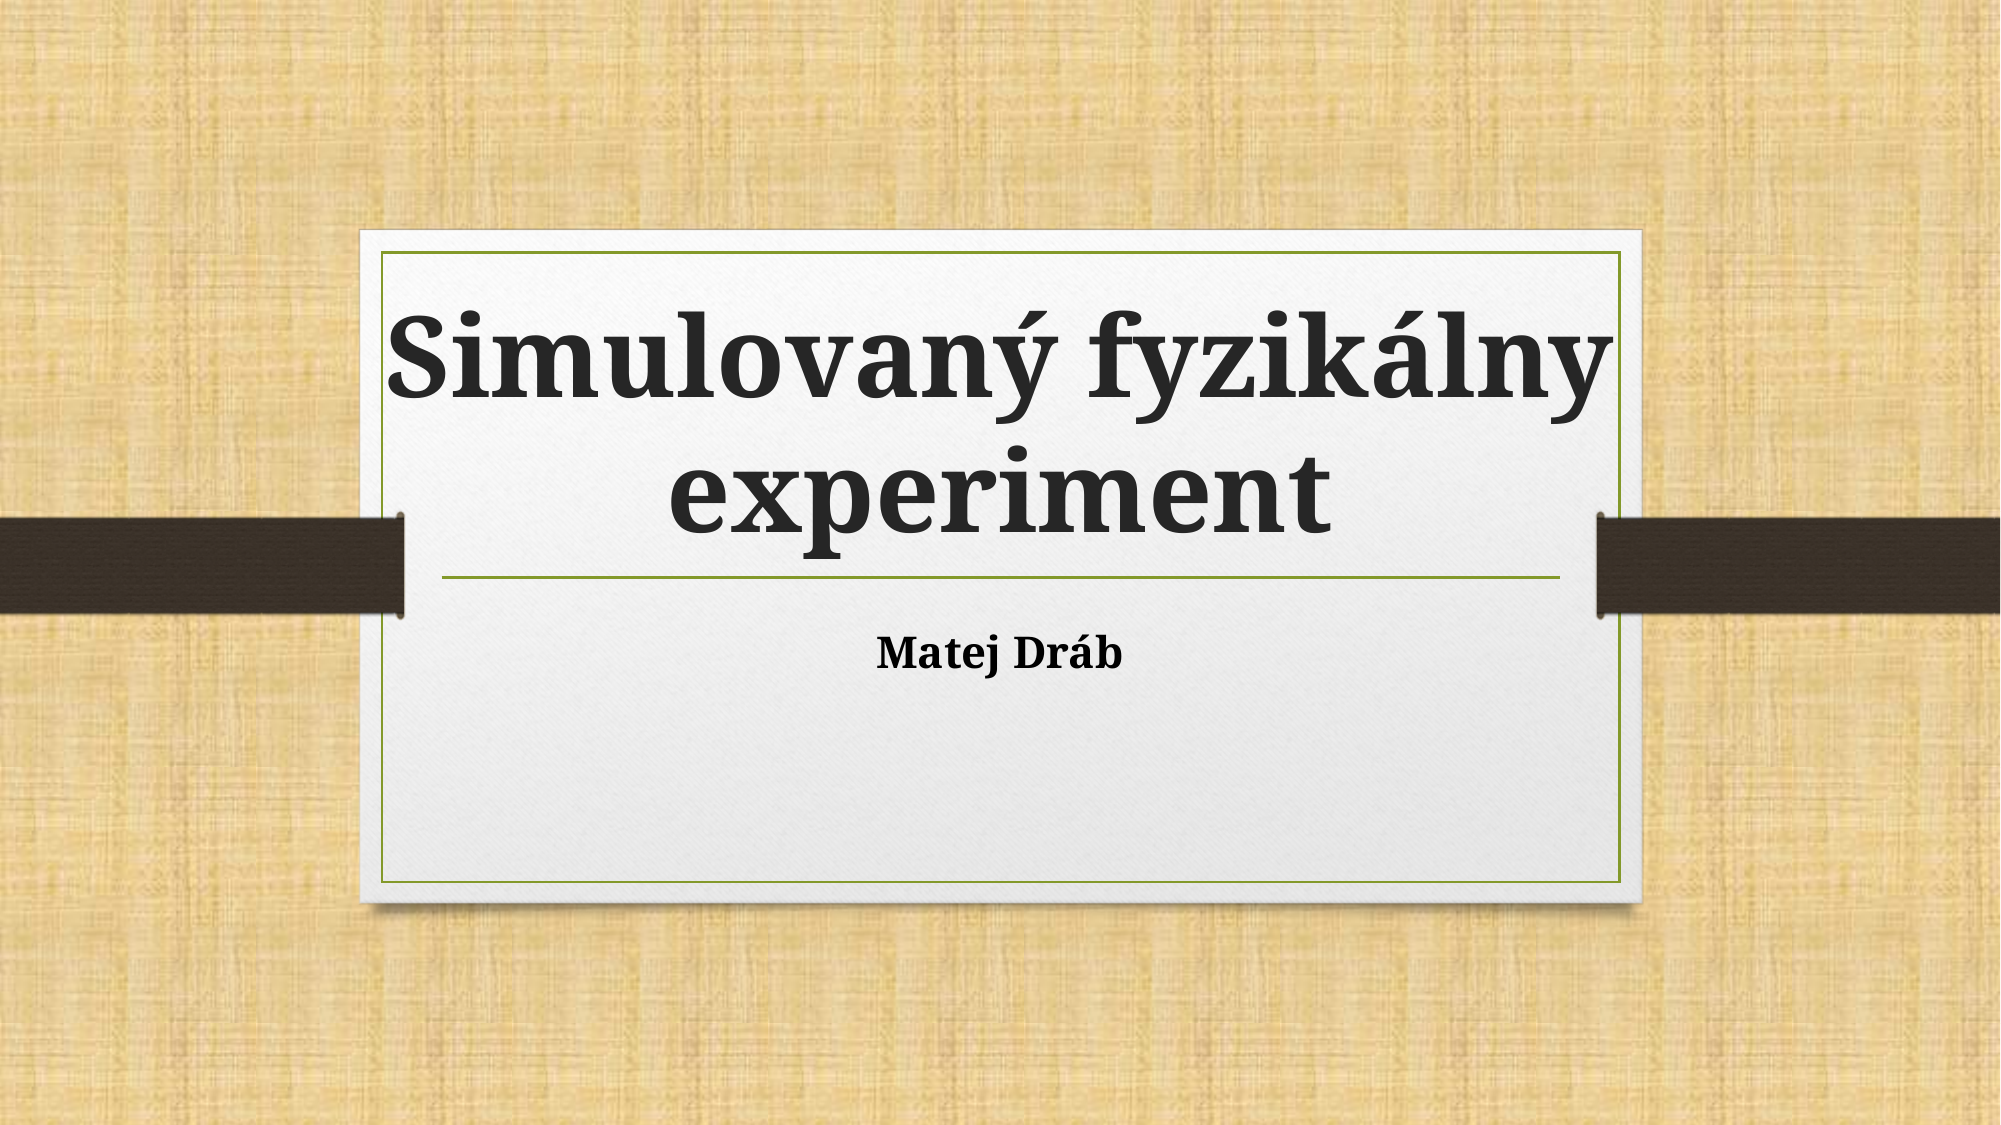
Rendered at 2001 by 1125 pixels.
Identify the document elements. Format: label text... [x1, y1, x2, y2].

title Simulovaný fyzikálny experiment [296, 133, 1704, 563]
picture [0, 0, 2001, 1125]
subtitle Matej Dráb [426, 617, 1574, 845]
